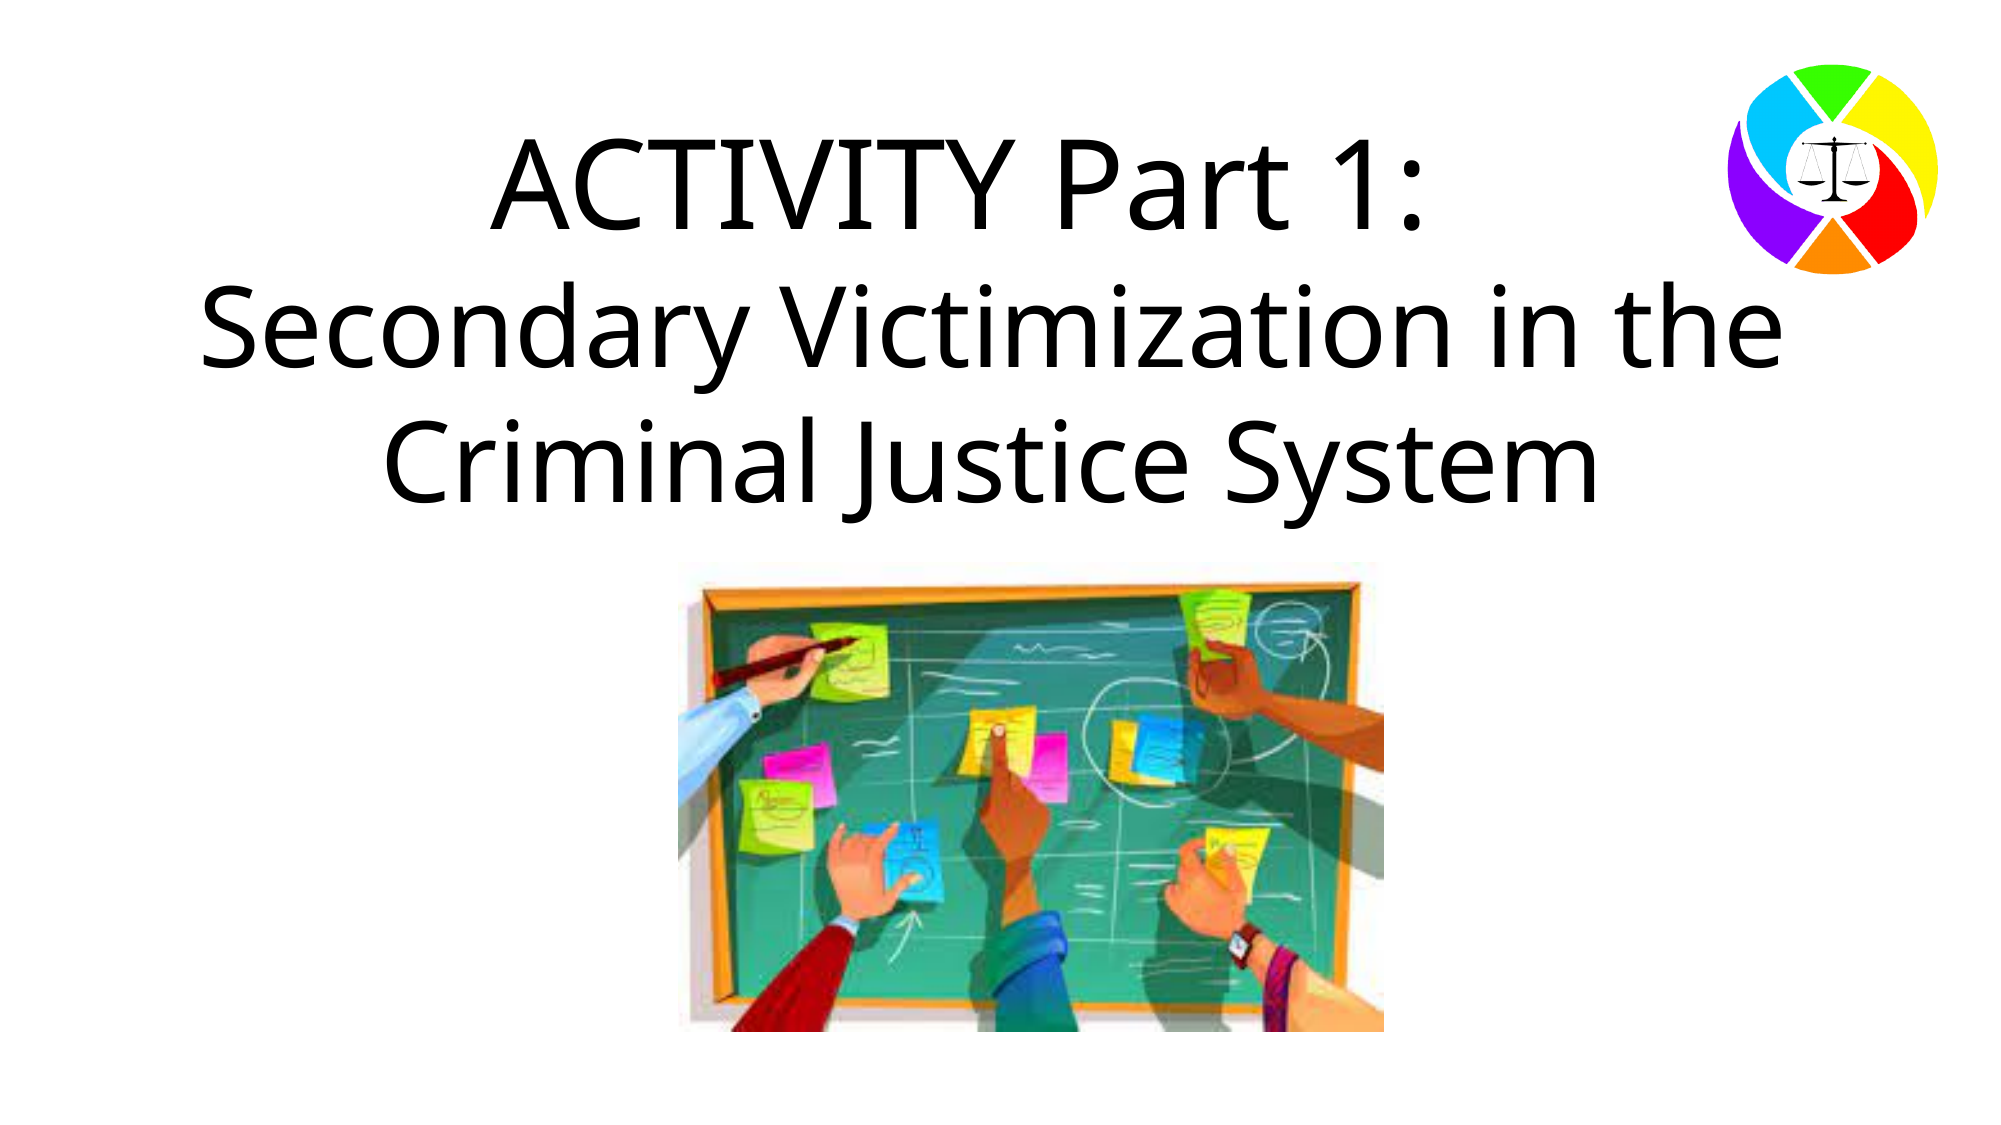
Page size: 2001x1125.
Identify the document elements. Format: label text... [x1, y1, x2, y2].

text_box ACTIVITY Part 1: Secondary Victimization in the Criminal Justice System [80, 97, 1906, 533]
picture [1694, 29, 1973, 308]
picture [678, 562, 1384, 1033]
